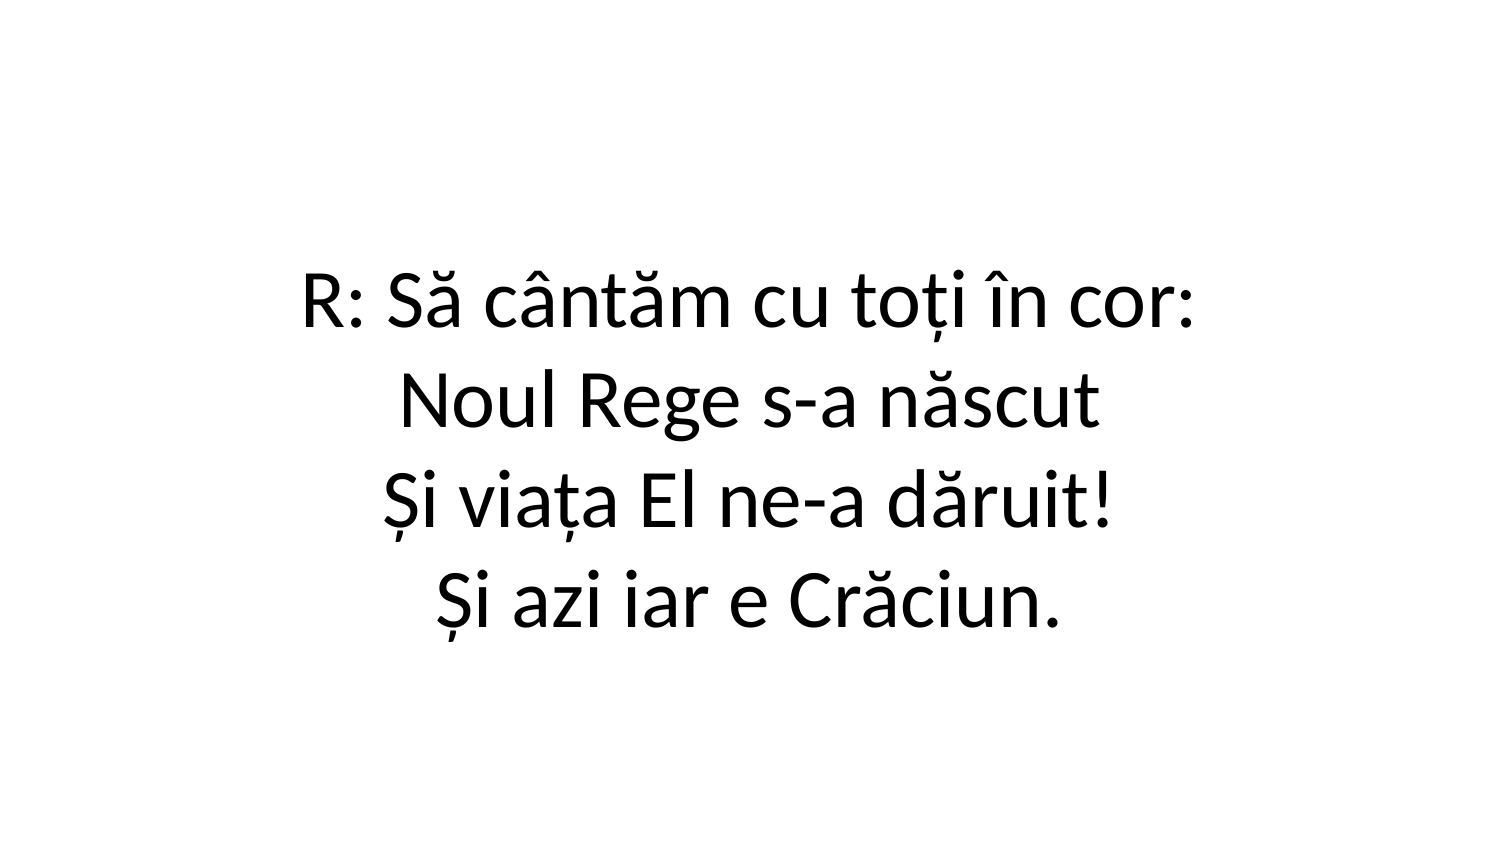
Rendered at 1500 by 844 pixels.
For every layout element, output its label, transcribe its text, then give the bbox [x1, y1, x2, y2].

text_box R: Să cântăm cu toți în cor: Noul Rege s-a născut Și viața El ne-a dăruit! Și azi iar e Crăciun. [285, 192, 1215, 652]
